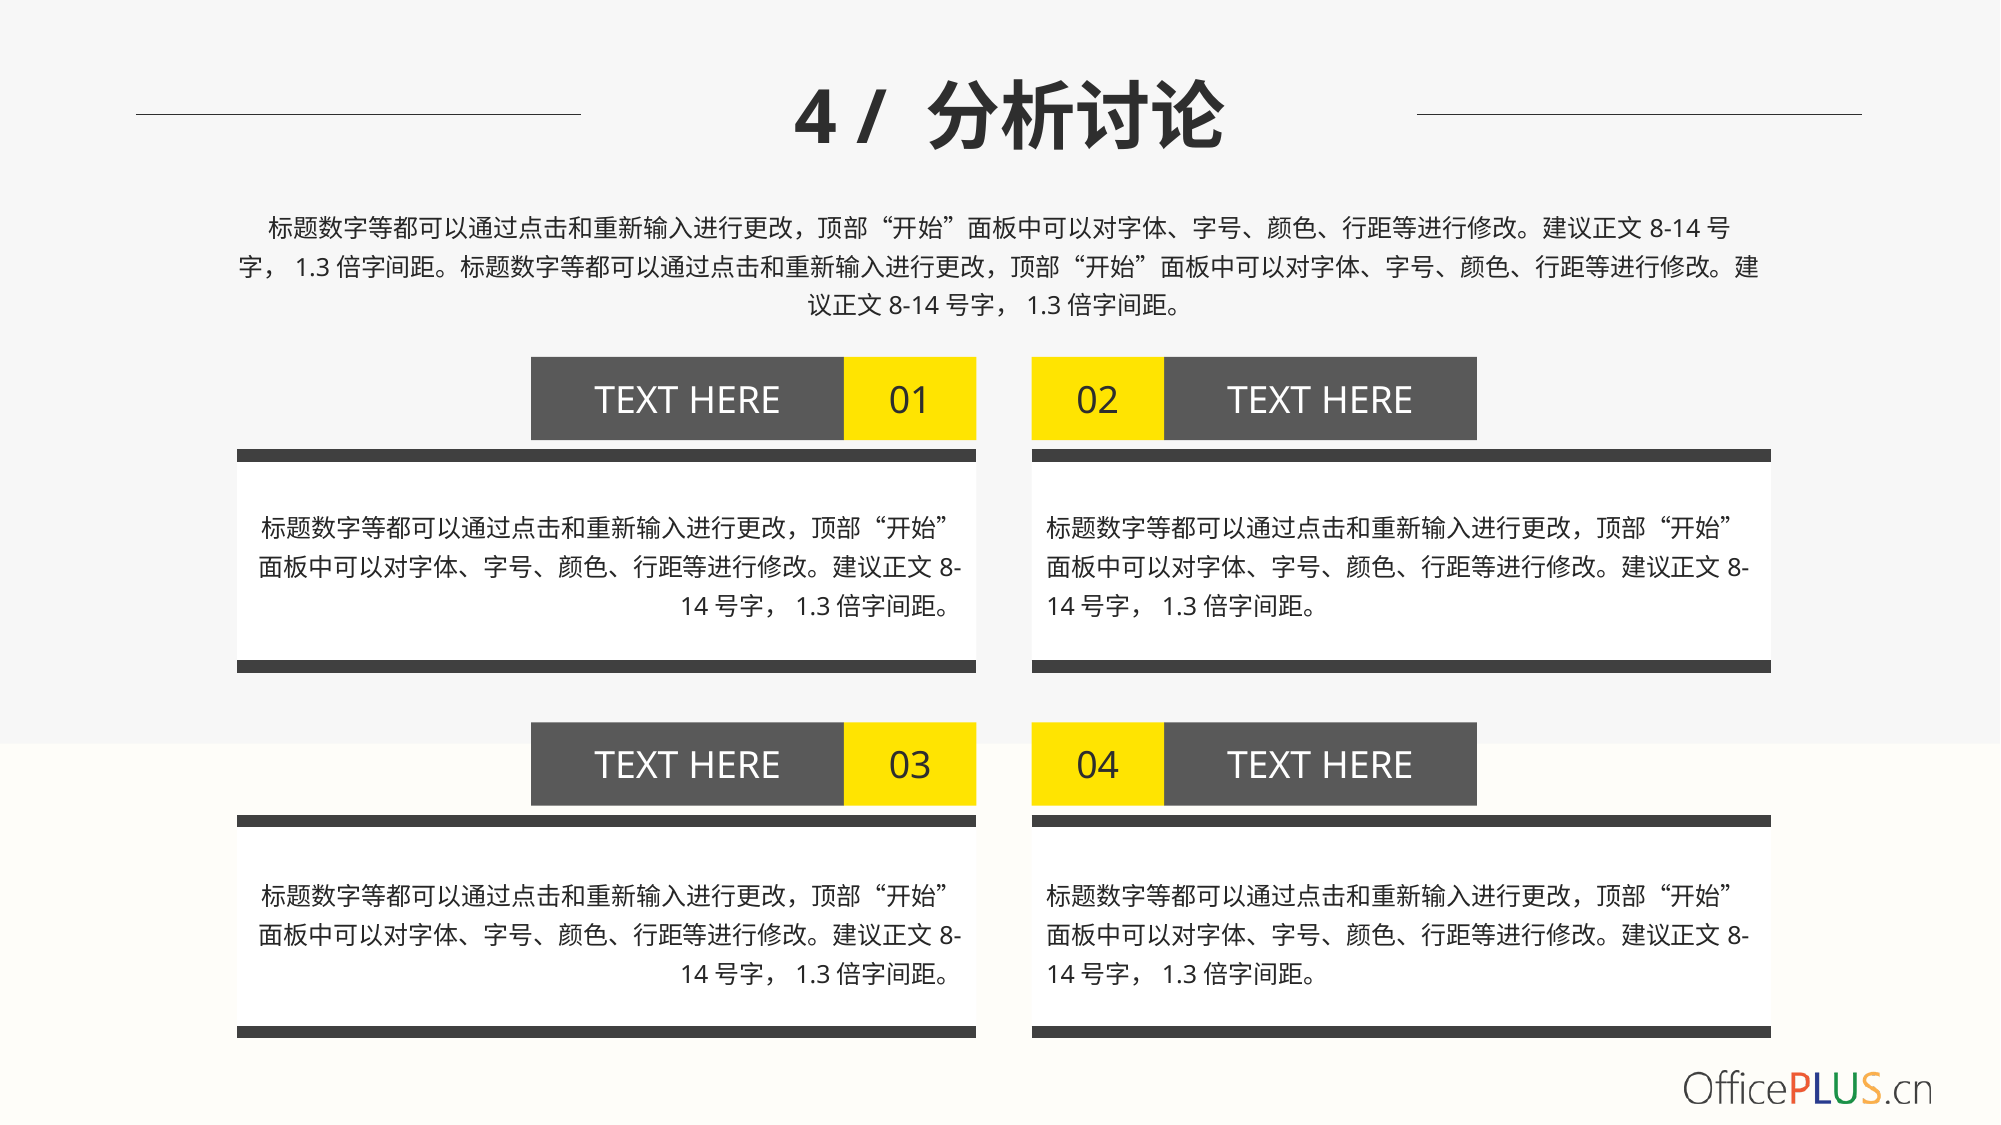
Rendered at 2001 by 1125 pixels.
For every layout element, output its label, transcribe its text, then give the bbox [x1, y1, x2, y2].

text_box 标题数字等都可以通过点击和重新输入进行更改，顶部“开始”面板中可以对字体、字号、颜色、行距等进行修改。建议正文8-14号字，1.3倍字间距。 [237, 863, 977, 996]
picture [1684, 1070, 1931, 1104]
text_box 01 [843, 356, 977, 441]
text_box 4 / 分析讨论 [759, 61, 1241, 166]
text_box TEXT HERE [1165, 721, 1478, 807]
text_box [1031, 820, 1772, 1033]
text_box [236, 455, 977, 668]
text_box 标题数字等都可以通过点击和重新输入进行更改，顶部“开始”面板中可以对字体、字号、颜色、行距等进行修改。建议正文8-14号字，1.3倍字间距。标题数字等都可以通过点击和重新输入进行更改，顶部“开始”面板中可以对字体、字号、颜色、行距等进行修改。建议正文8-14号字，1.3倍字间距。 [216, 195, 1784, 328]
text_box [236, 820, 977, 1033]
text_box TEXT HERE [530, 356, 843, 441]
text_box 02 [1031, 356, 1165, 441]
text_box TEXT HERE [1165, 356, 1478, 441]
text_box 03 [843, 721, 977, 807]
text_box TEXT HERE [530, 721, 843, 807]
text_box 标题数字等都可以通过点击和重新输入进行更改，顶部“开始”面板中可以对字体、字号、颜色、行距等进行修改。建议正文8-14号字，1.3倍字间距。 [1031, 495, 1771, 628]
text_box 04 [1031, 721, 1165, 807]
text_box [1031, 455, 1772, 668]
text_box 标题数字等都可以通过点击和重新输入进行更改，顶部“开始”面板中可以对字体、字号、颜色、行距等进行修改。建议正文8-14号字，1.3倍字间距。 [237, 495, 977, 628]
text_box 标题数字等都可以通过点击和重新输入进行更改，顶部“开始”面板中可以对字体、字号、颜色、行距等进行修改。建议正文8-14号字，1.3倍字间距。 [1031, 863, 1771, 996]
